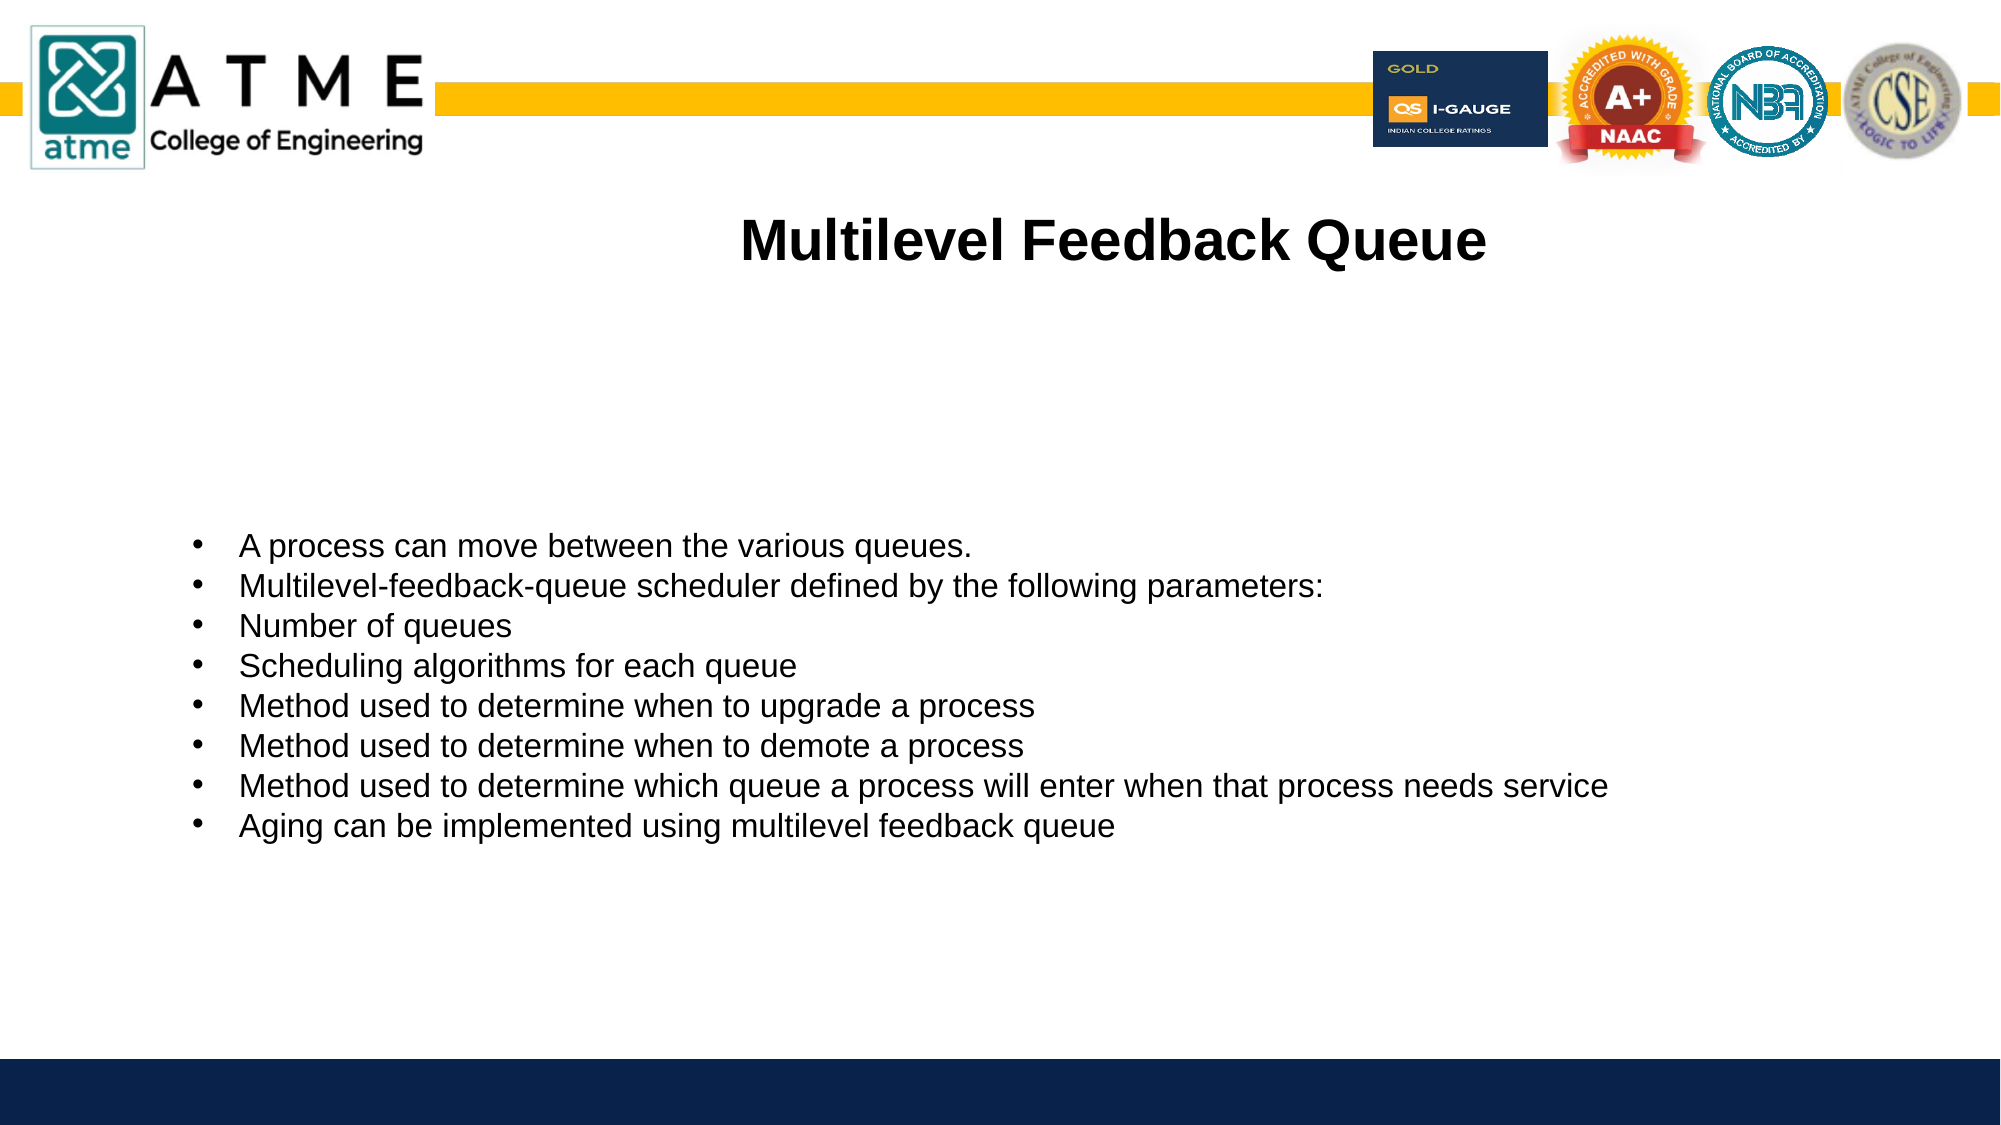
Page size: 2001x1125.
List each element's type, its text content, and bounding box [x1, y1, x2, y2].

picture [1840, 26, 1968, 176]
text_box Multilevel Feedback Queue [725, 194, 1504, 280]
text_box A process can move between the various queues. Multilevel-feedback-queue scheduler defined by the following parameters: Number of queues Scheduling algorithms for each queue Method used to determine when to upgrade a process Method used to determine when to demote a process Method used to determine which queue a process will enter when that process needs service Aging can be implemented using multilevel feedback queue [177, 516, 1626, 851]
picture [0, 1059, 2001, 1125]
picture [1373, 20, 1828, 180]
picture [22, 15, 435, 178]
